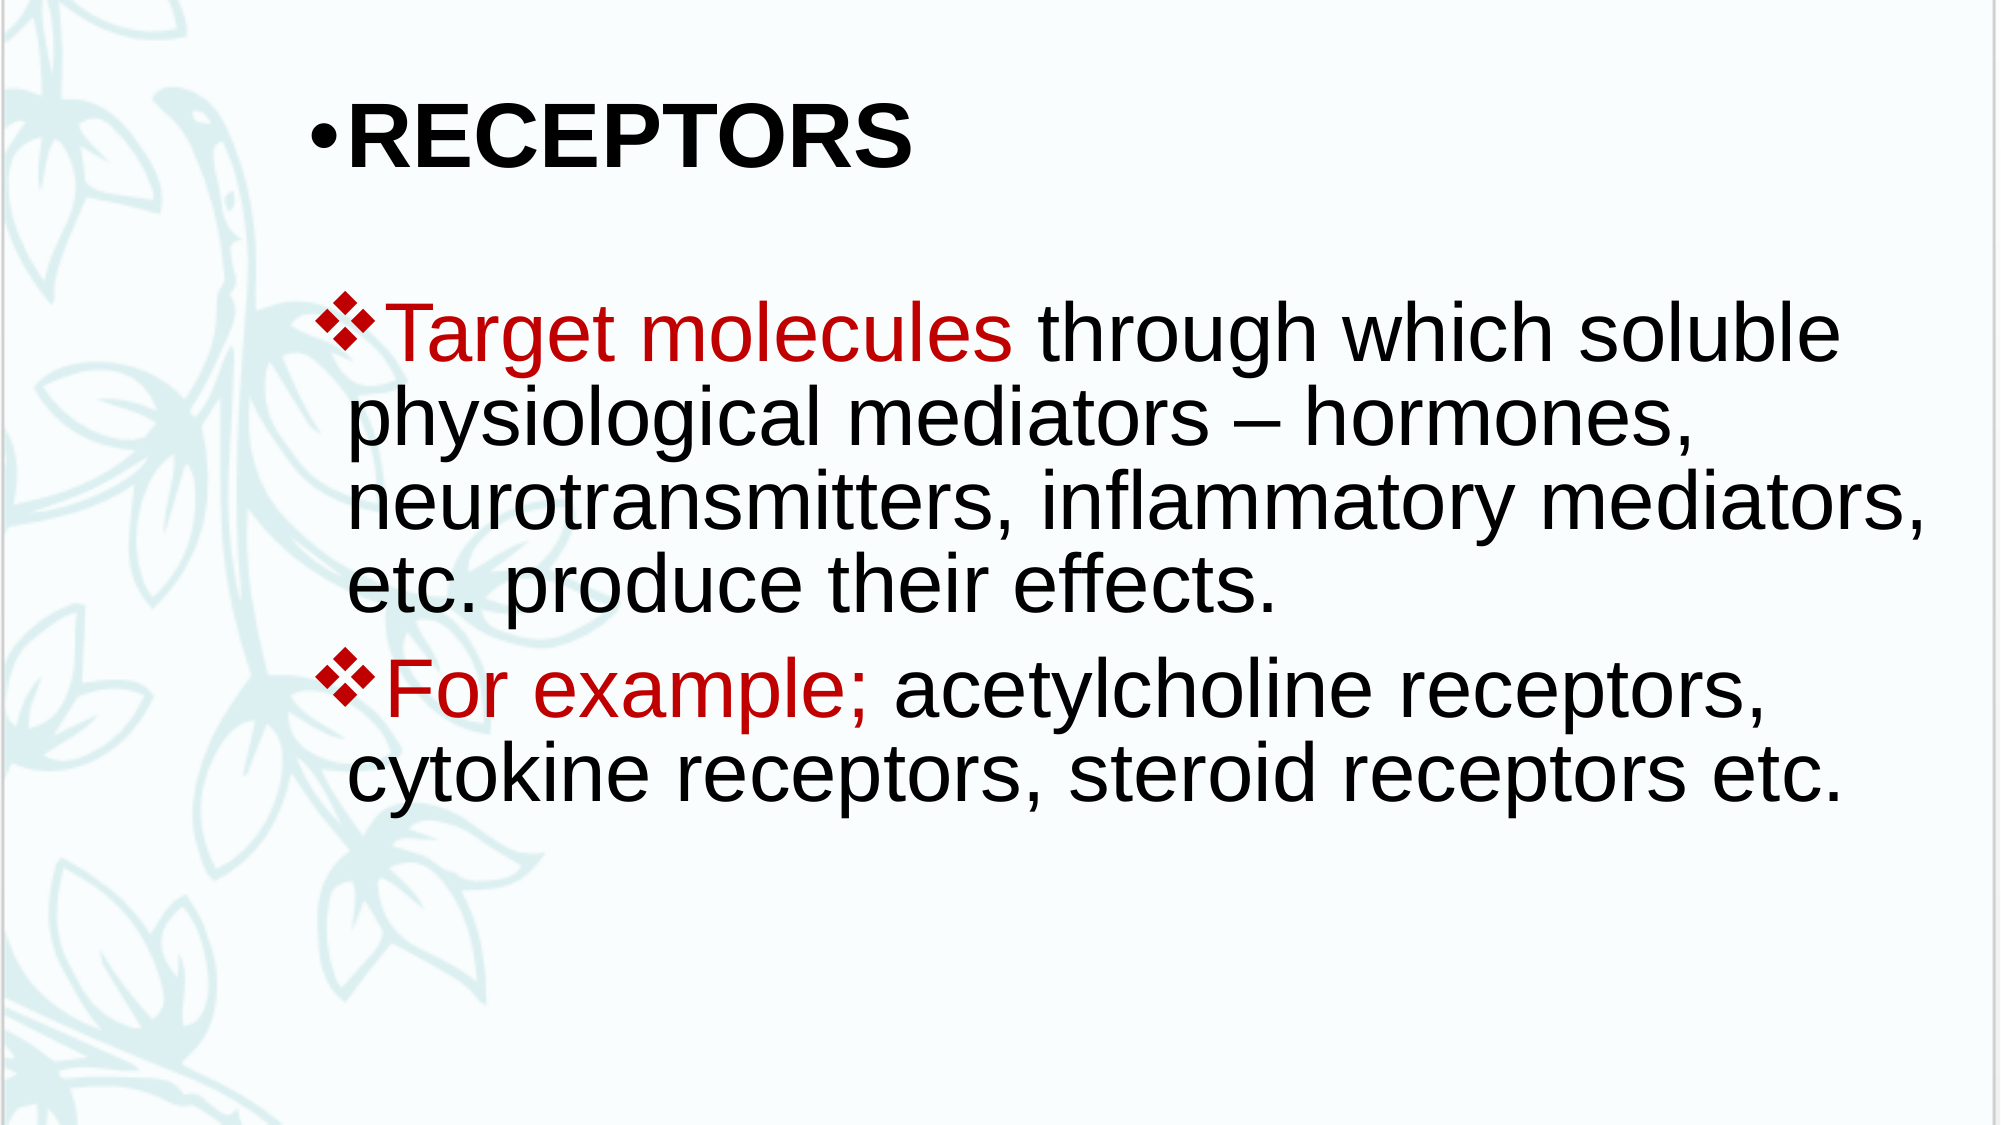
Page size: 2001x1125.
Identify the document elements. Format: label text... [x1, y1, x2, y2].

list RECEPTORS Target molecules through which soluble physiological mediators – hormones, neurotransmitters, inflammatory mediators, etc. produce their effects. For example; acetylcholine receptors, cytokine receptors, steroid receptors etc. [293, 86, 1981, 1094]
picture [0, 0, 2001, 1125]
